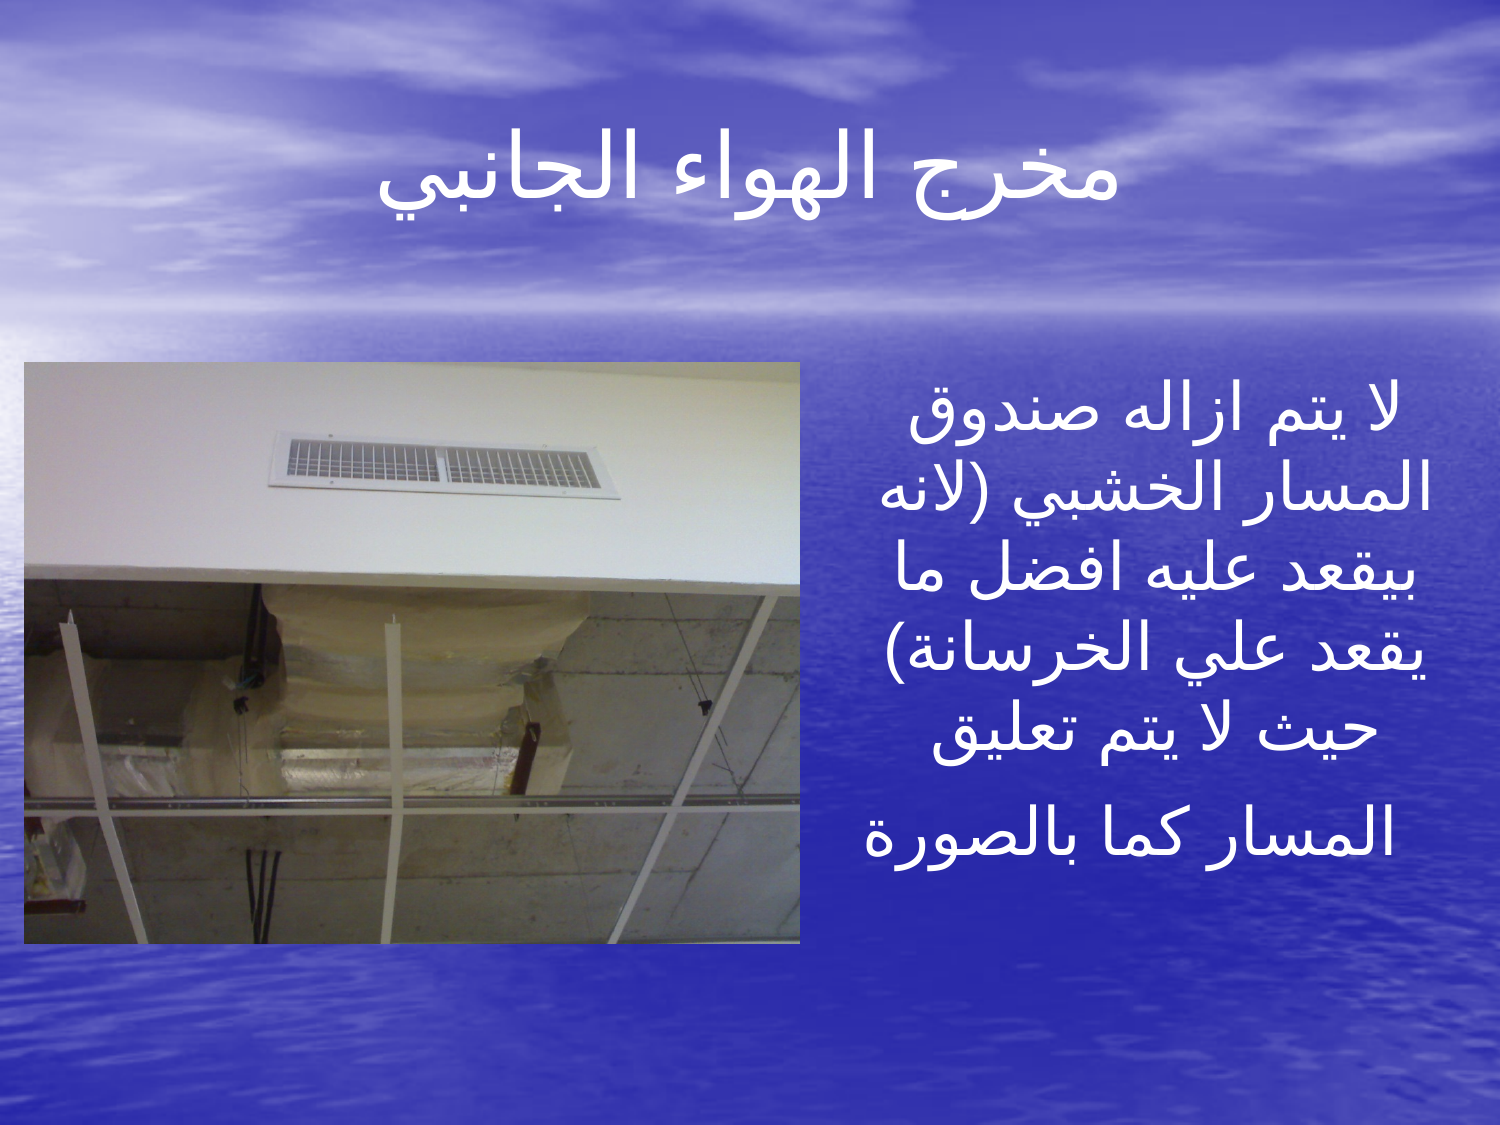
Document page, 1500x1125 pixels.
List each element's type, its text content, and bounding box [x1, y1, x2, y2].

text_box لا يتم ازاله صندوق المسار الخشبي (لانه بيقعد عليه افضل ما يقعد علي الخرسانة) حيث لا يتم تعليق المسار كما بالصورة [812, 349, 1500, 888]
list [24, 362, 801, 944]
title مخرج الهواء الجانبي [75, 47, 1425, 275]
